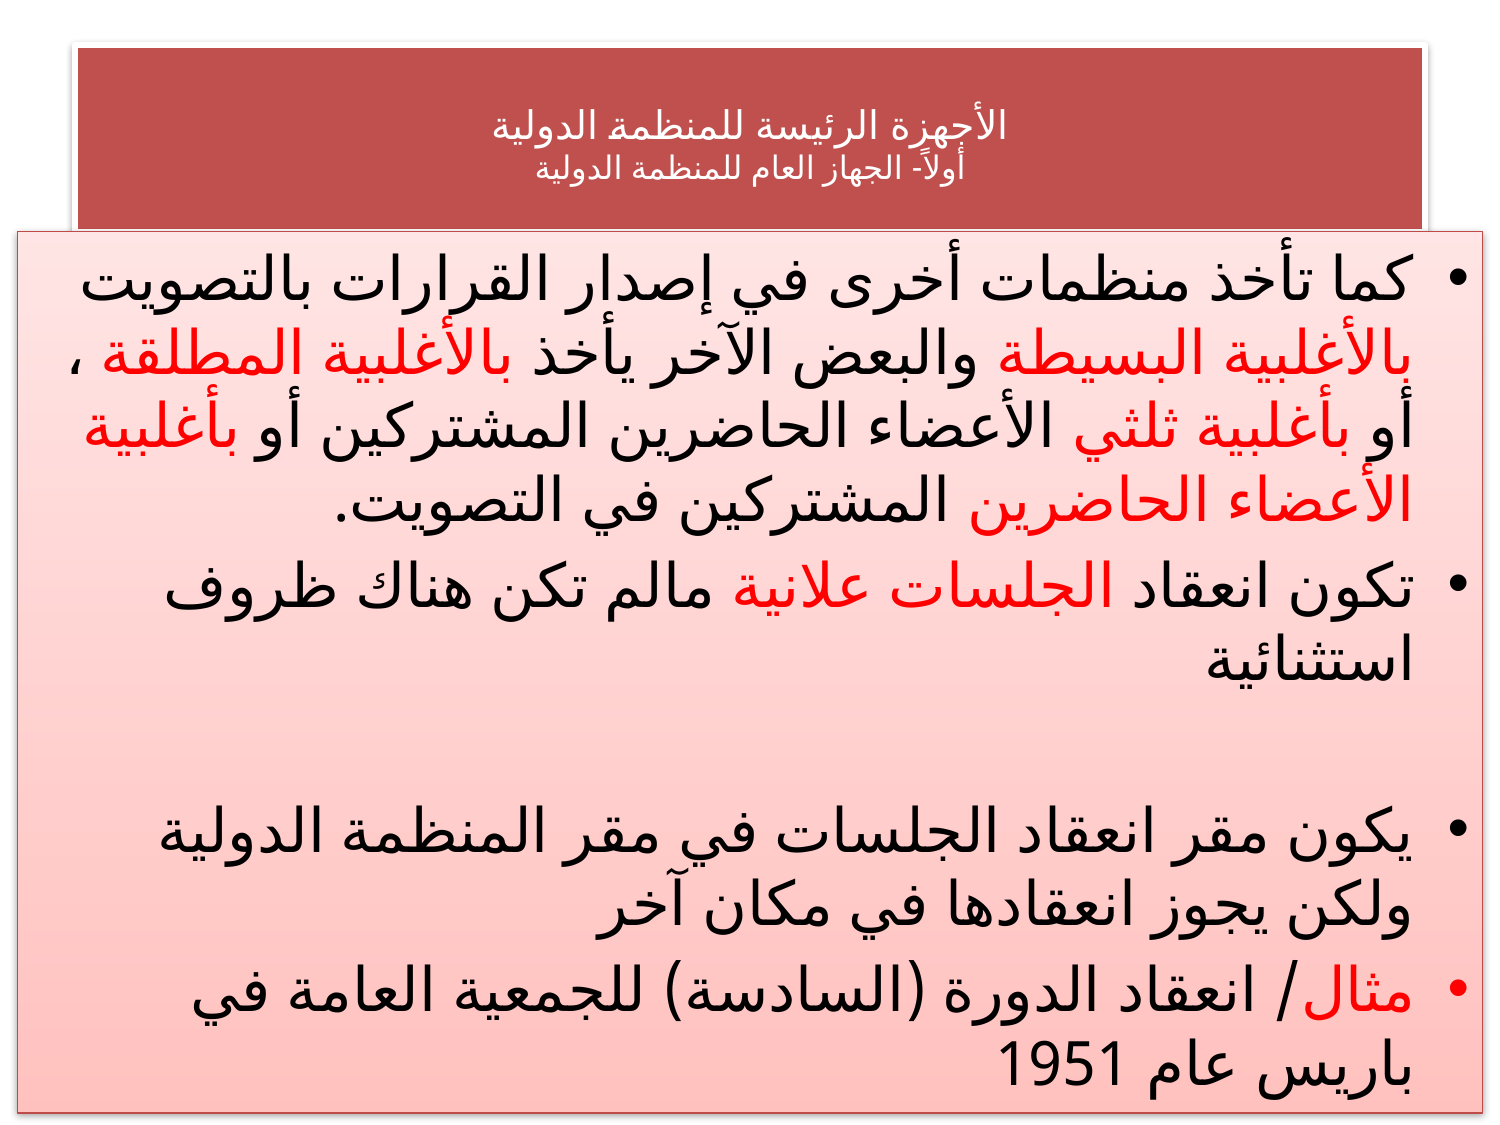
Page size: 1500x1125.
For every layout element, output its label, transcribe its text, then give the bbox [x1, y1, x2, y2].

list كما تأخذ منظمات أخرى في إصدار القرارات بالتصويت بالأغلبية البسيطة والبعض الآخر يأخذ بالأغلبية المطلقة ، أو بأغلبية ثلثي الأعضاء الحاضرين المشتركين أو بأغلبية الأعضاء الحاضرين المشتركين في التصويت. تكون انعقاد الجلسات علانية مالم تكن هناك ظروف استثنائية يكون مقر انعقاد الجلسات في مقر المنظمة الدولية ولكن يجوز انعقادها في مكان آخر مثال/ انعقاد الدورة (السادسة) للجمعية العامة في باريس عام 1951 [17, 231, 1483, 1114]
title الأجهزة الرئيسة للمنظمة الدولية أولاً- الجهاز العام للمنظمة الدولية [72, 42, 1428, 228]
